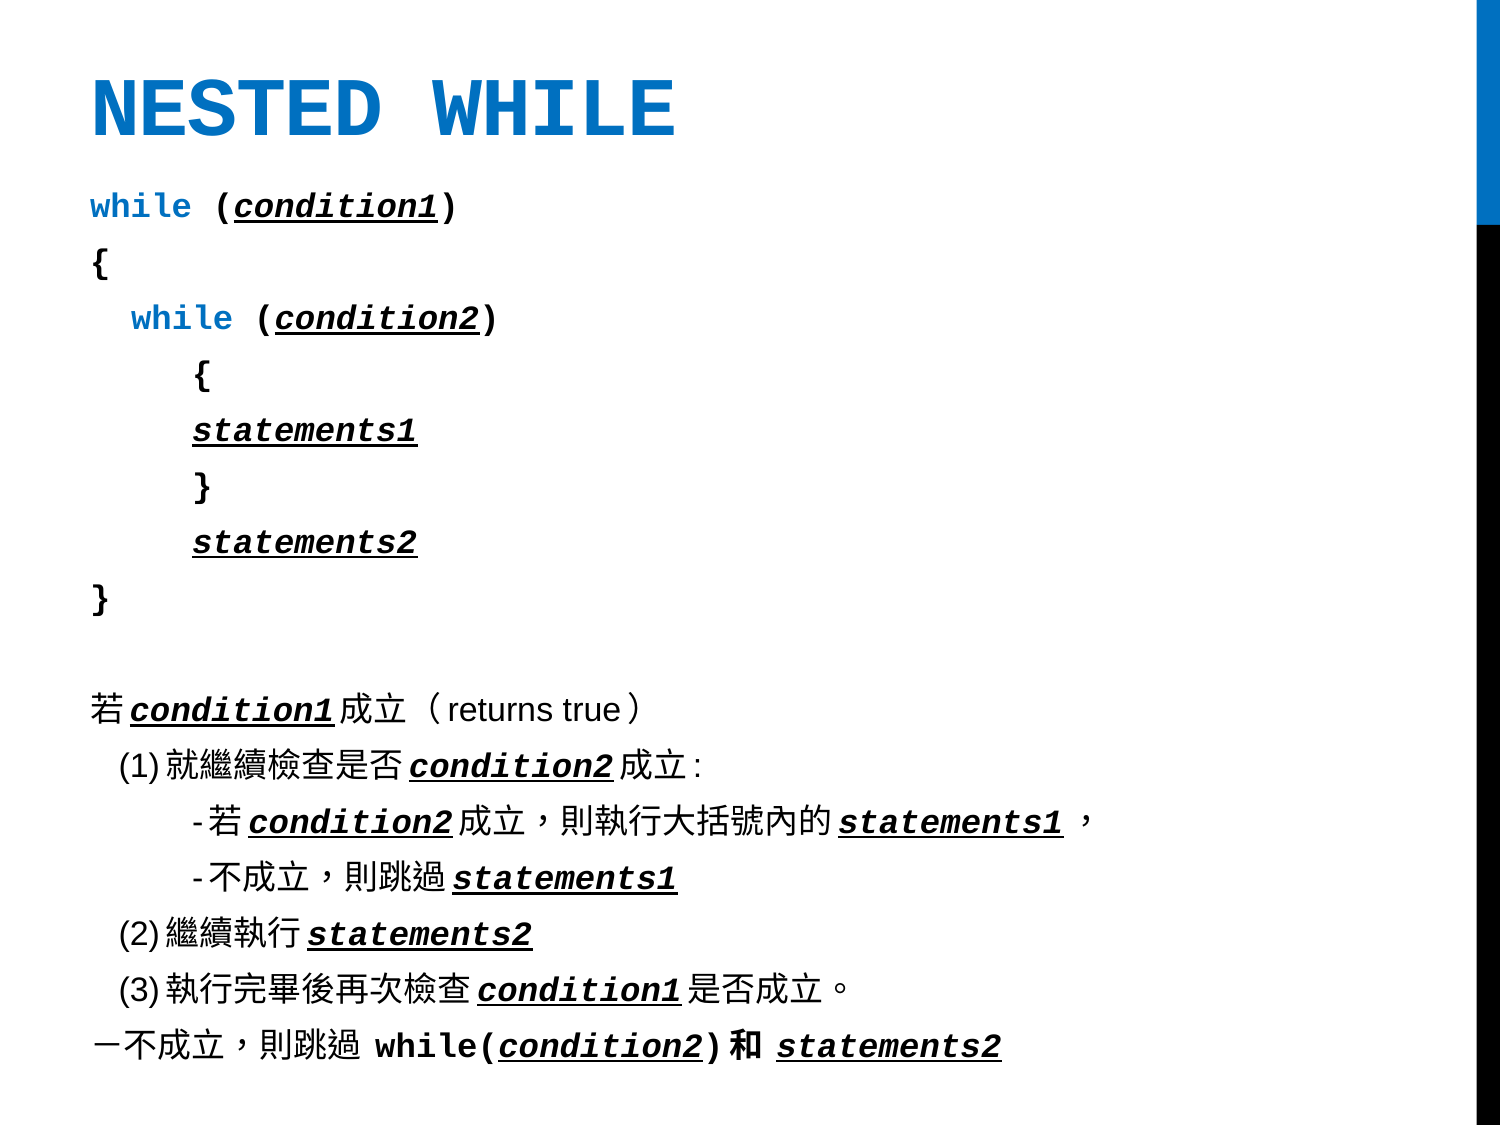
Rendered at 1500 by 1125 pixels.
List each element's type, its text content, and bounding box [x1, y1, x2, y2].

list while (condition1) { while (condition2) { statements1 } statements2 } 若condition1成立（returns true） (1)就繼續檢查是否condition2成立: -若condition2成立，則執行大括號內的statements1， -不成立，則跳過statements1 (2)繼續執行statements2 (3)執行完畢後再次檢查condition1是否成立。 －不成立，則跳過 while(condition2)和 statements2 [75, 175, 1478, 1077]
title NESTED While [75, 25, 1025, 160]
